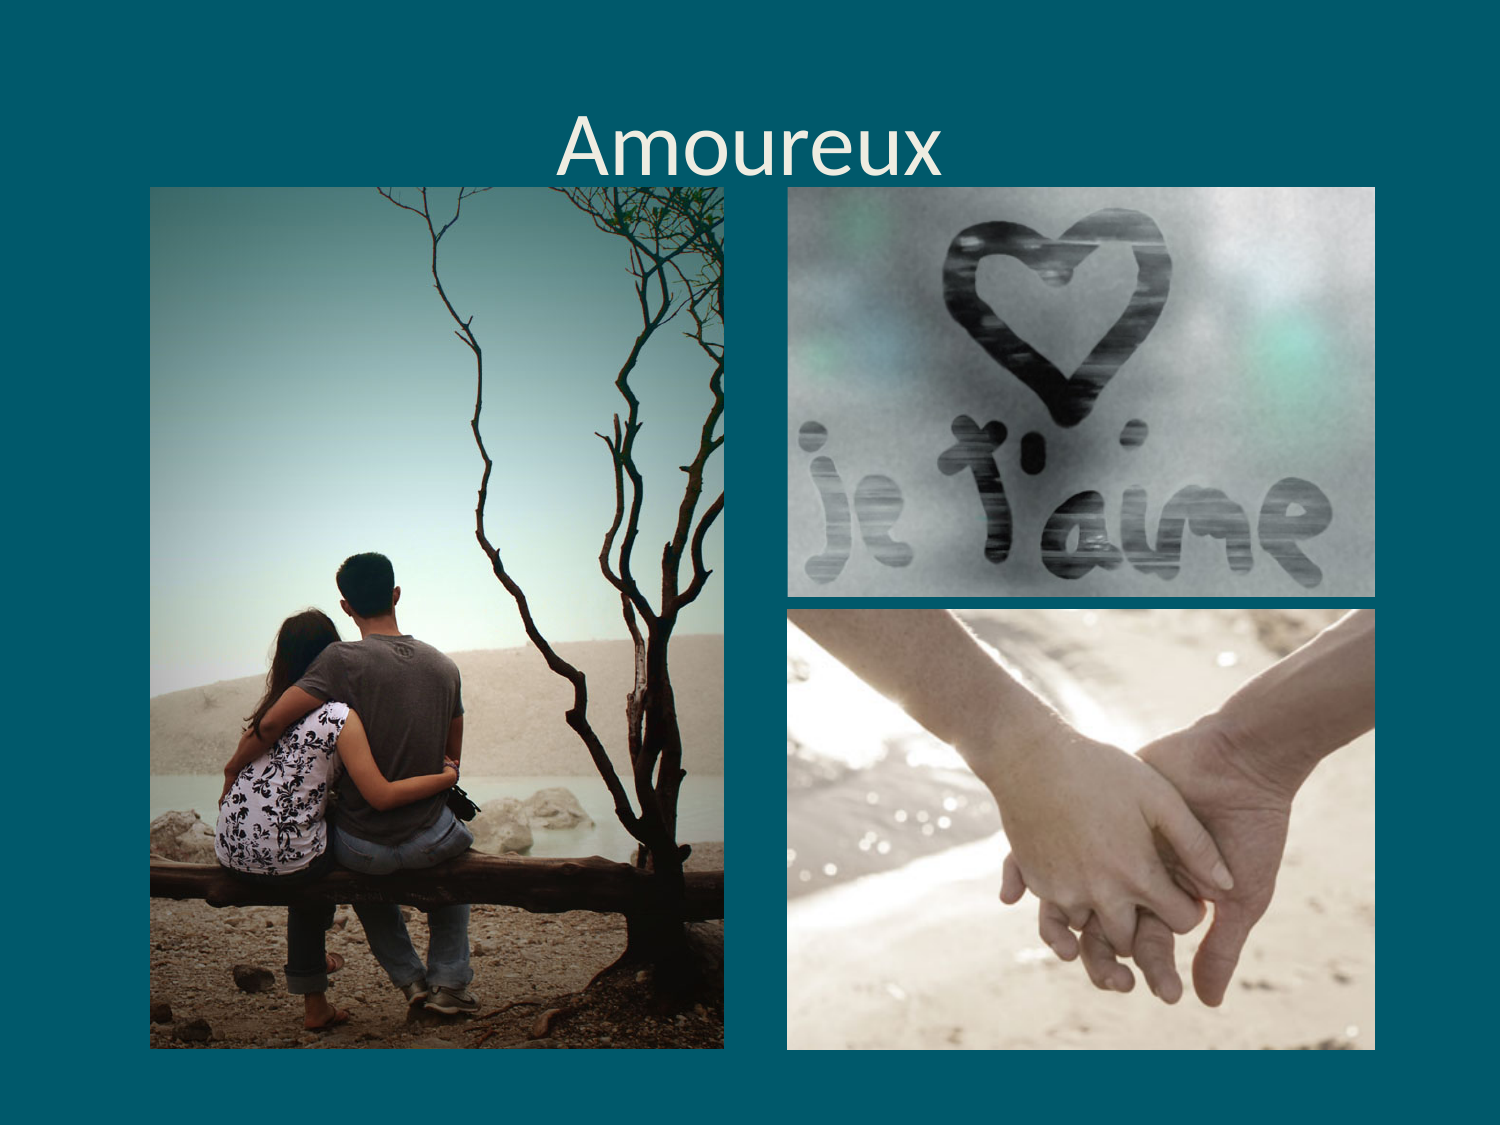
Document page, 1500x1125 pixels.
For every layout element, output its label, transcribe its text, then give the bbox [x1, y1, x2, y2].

picture [149, 187, 724, 1049]
picture [787, 187, 1376, 597]
picture [787, 609, 1376, 1051]
title Amoureux [75, 45, 1425, 233]
